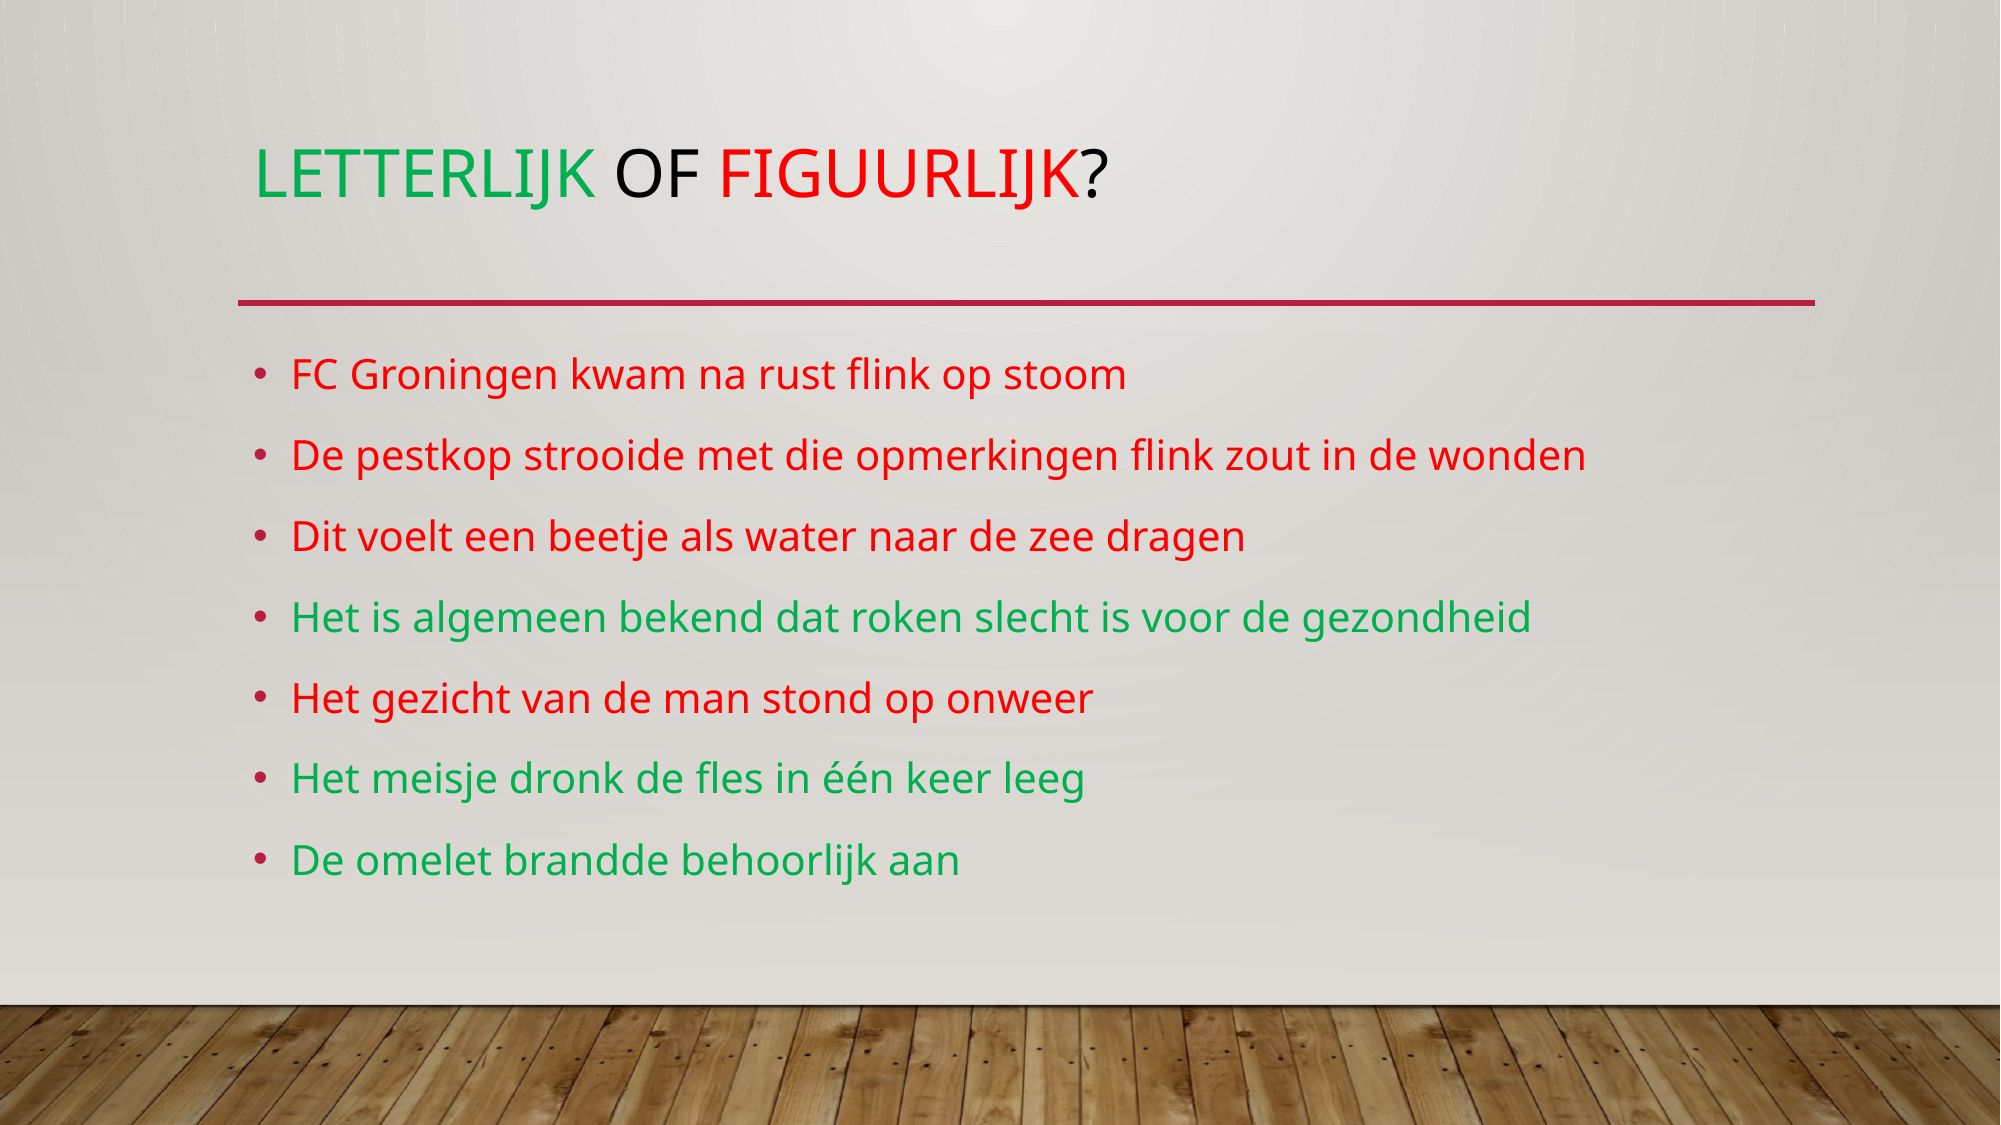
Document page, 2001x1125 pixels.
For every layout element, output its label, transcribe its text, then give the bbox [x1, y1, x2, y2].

picture [0, 1005, 2000, 1125]
title Letterlijk of figuurlijk? [238, 131, 1814, 305]
list FC Groningen kwam na rust flink op stoom De pestkop strooide met die opmerkingen flink zout in de wonden Dit voelt een beetje als water naar de zee dragen Het is algemeen bekend dat roken slecht is voor de gezondheid Het gezicht van de man stond op onweer Het meisje dronk de fles in één keer leeg De omelet brandde behoorlijk aan [238, 330, 1814, 897]
